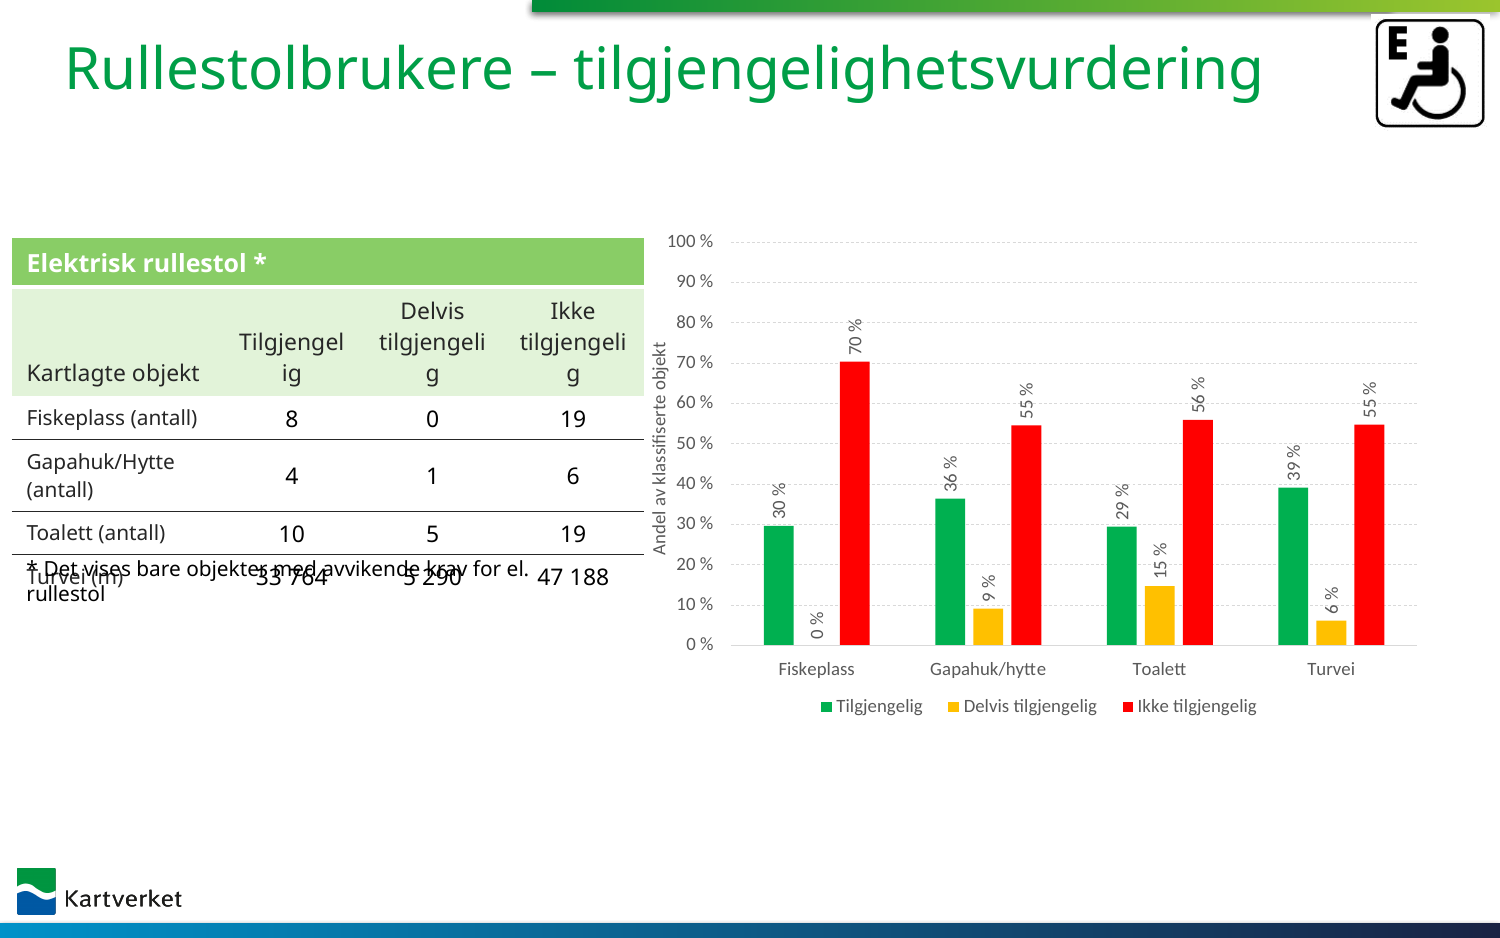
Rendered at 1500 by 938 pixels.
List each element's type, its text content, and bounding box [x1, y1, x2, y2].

table_cell 5 [362, 512, 503, 548]
table_cell Toalett (antall) [12, 512, 222, 548]
table_cell Gapahuk/Hytte (antall) [12, 440, 222, 511]
table_header Elektrisk rullestol * [12, 238, 638, 285]
picture [643, 218, 1429, 728]
table_cell Fiskeplass (antall) [12, 396, 222, 439]
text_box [1371, 13, 1491, 133]
table_cell 4 [222, 440, 362, 511]
text_box * Det vises bare objekter med avvikende krav for el. rullestol [11, 548, 597, 613]
table_cell Ikke tilgjengelig [503, 289, 638, 396]
table_cell 10 [222, 512, 362, 548]
table_cell Kartlagte objekt [12, 289, 222, 396]
table_cell 19 [503, 396, 638, 439]
table_cell Tilgjengelig [222, 289, 362, 396]
table_cell 47 188 [597, 555, 638, 598]
table_cell 19 [503, 512, 638, 554]
table_cell 8 [222, 396, 362, 439]
table_cell Delvis tilgjengelig [362, 289, 503, 396]
table_cell 6 [503, 440, 638, 511]
table_cell 0 [362, 396, 503, 439]
text_box Rullestolbrukere – tilgjengelighetsvurdering [49, 12, 1372, 109]
table_cell 1 [362, 440, 503, 511]
